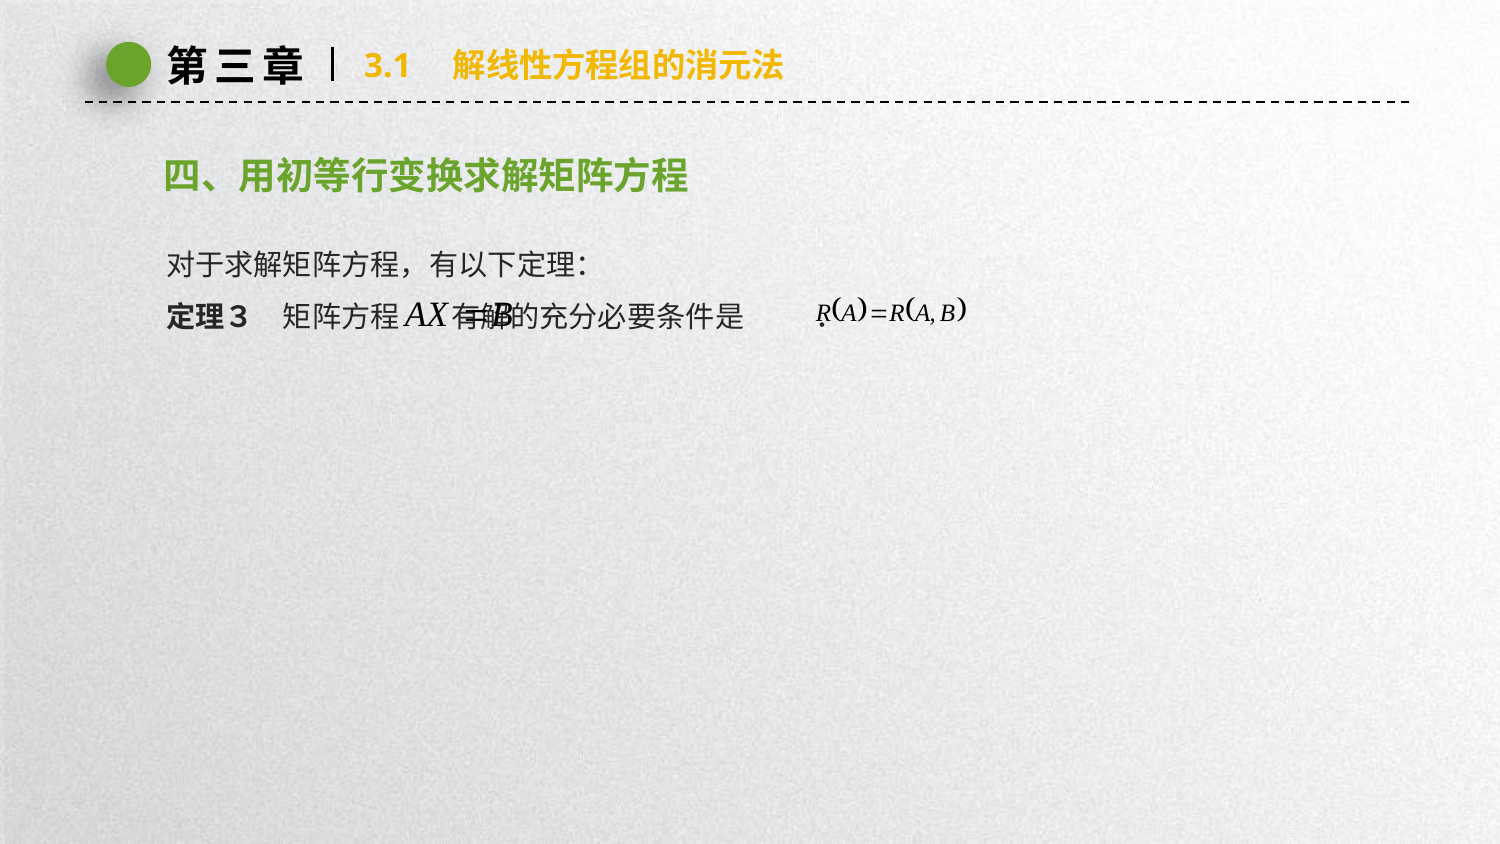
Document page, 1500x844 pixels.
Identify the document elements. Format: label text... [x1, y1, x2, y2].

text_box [396, 293, 519, 333]
picture [0, 0, 1500, 844]
text_box 四、用初等行变换求解矩阵方程 [148, 144, 1360, 205]
text_box 第三章 [152, 32, 320, 97]
text_box 3.1 解线性方程组的消元法 [349, 37, 801, 92]
text_box 对于求解矩阵方程，有以下定理： 定理３ 矩阵方程 有解的充分必要条件是 ． [151, 220, 1362, 341]
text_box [810, 296, 968, 333]
text_box [104, 39, 152, 90]
